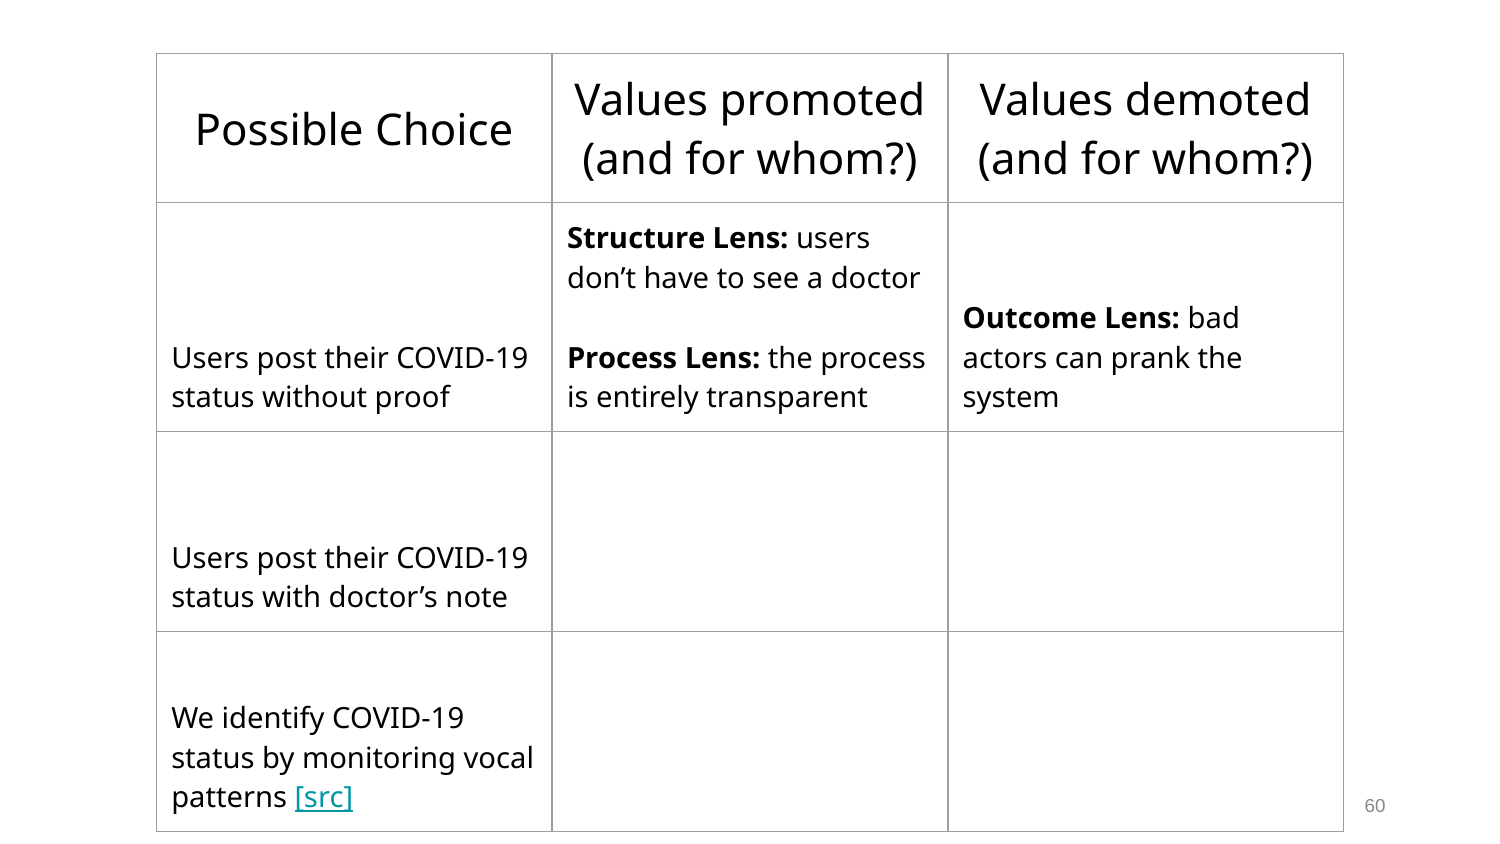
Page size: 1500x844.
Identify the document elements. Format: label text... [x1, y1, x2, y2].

table_header Possible Choice [157, 54, 551, 202]
table_cell [949, 432, 1343, 631]
table_header Values demoted (and for whom?) [949, 54, 1343, 202]
table_cell [949, 632, 1343, 831]
table_cell Outcome Lens: bad actors can prank the system [949, 203, 1343, 431]
table_cell [553, 432, 947, 631]
table_cell Structure Lens: users don’t have to see a doctor Process Lens: the process is entirely transparent [553, 203, 947, 431]
table_cell [553, 632, 947, 831]
table_cell Users post their COVID-19 status with doctor’s note [157, 432, 551, 631]
table_cell We identify COVID-19 status by monitoring vocal patterns [src] [157, 632, 551, 831]
table_cell Users post their COVID-19 status without proof [157, 203, 551, 431]
table_header Values promoted (and for whom?) [553, 54, 947, 202]
slide_number 60 [1059, 782, 1397, 827]
